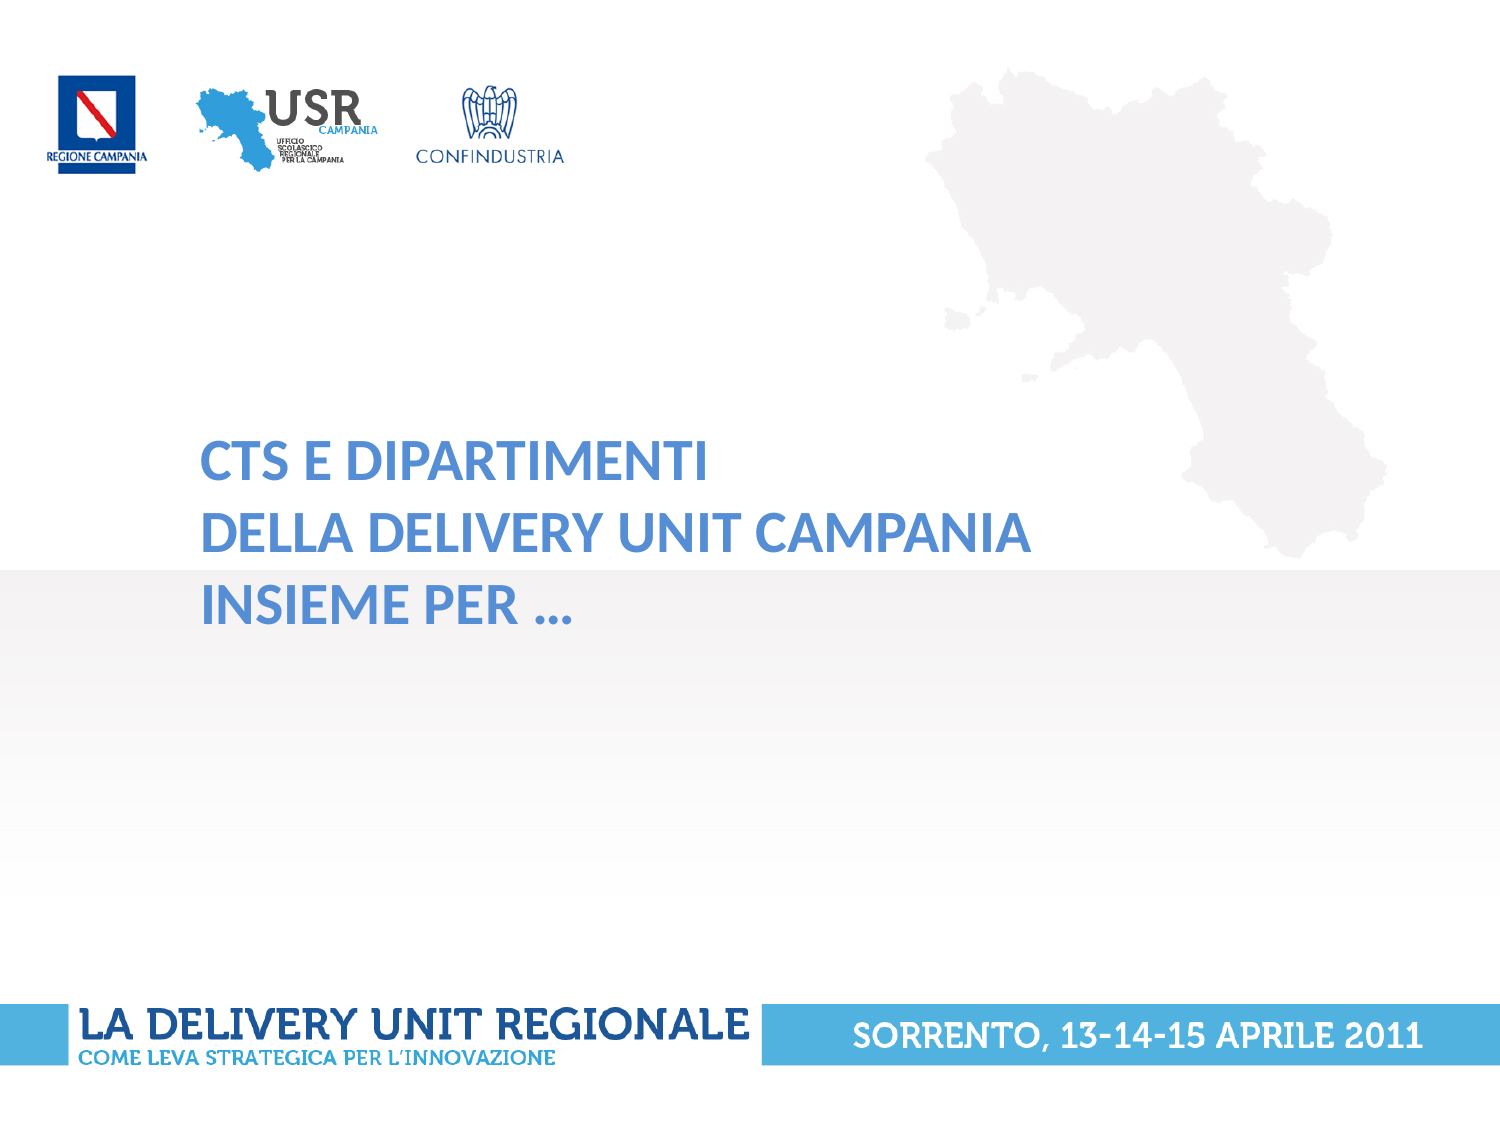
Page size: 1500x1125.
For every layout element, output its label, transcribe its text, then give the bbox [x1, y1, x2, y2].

picture [0, 32, 1500, 1093]
title CTS e DIPARTIMENTI della DELIVERY UNIT CAMPANIA insieme per … [200, 414, 1338, 638]
